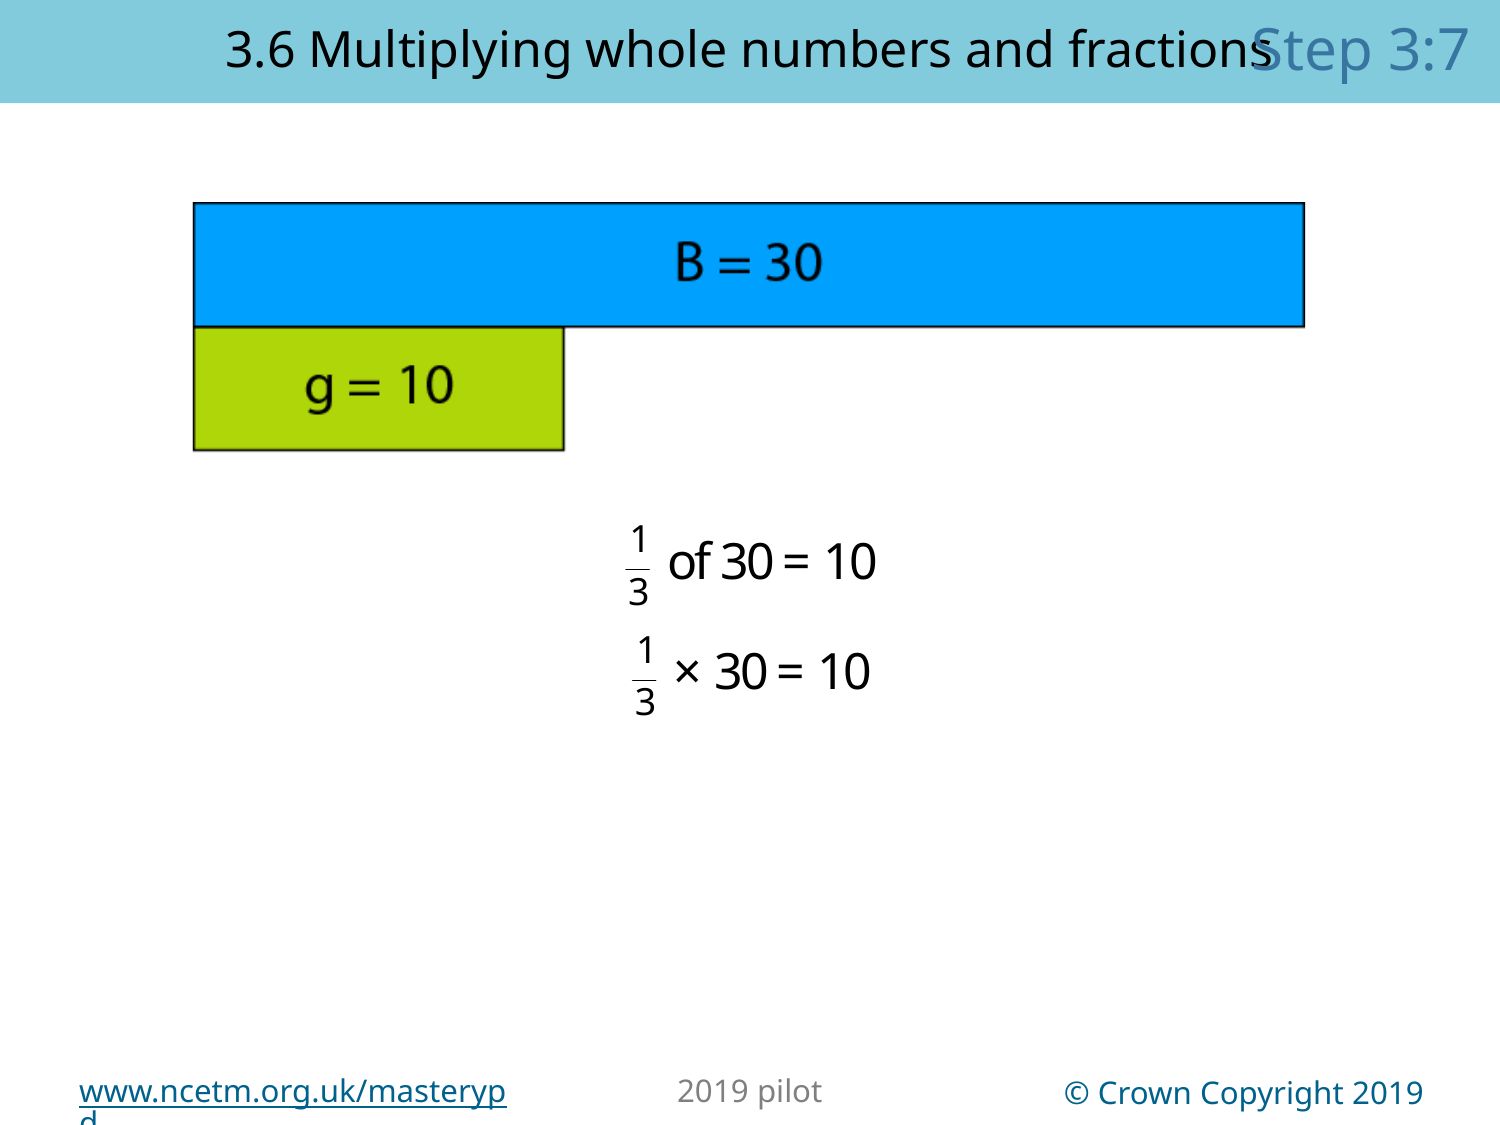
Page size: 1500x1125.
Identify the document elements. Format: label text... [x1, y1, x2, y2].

picture [101, 202, 1399, 491]
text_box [628, 629, 873, 721]
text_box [621, 518, 879, 611]
list Step 3:7 [0, 0, 1500, 104]
